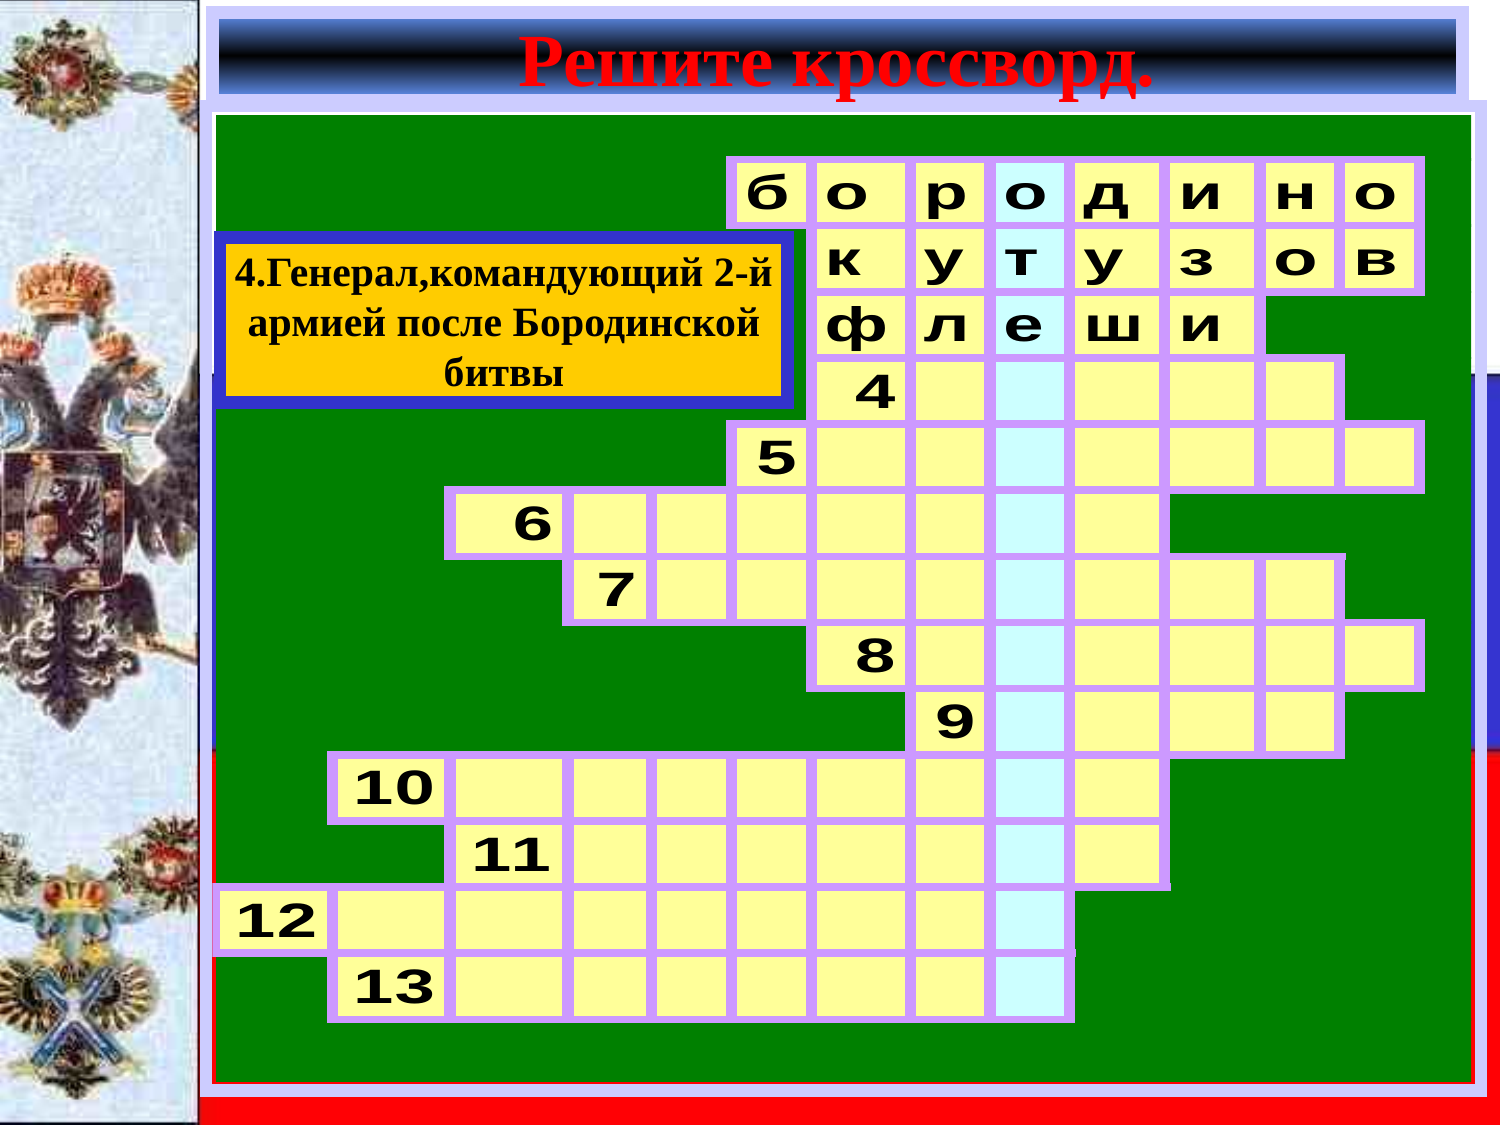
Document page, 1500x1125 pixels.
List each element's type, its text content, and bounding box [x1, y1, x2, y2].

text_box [212, 112, 1476, 1085]
title Решите кроссворд. [212, 12, 1463, 101]
picture [0, 0, 1500, 1125]
